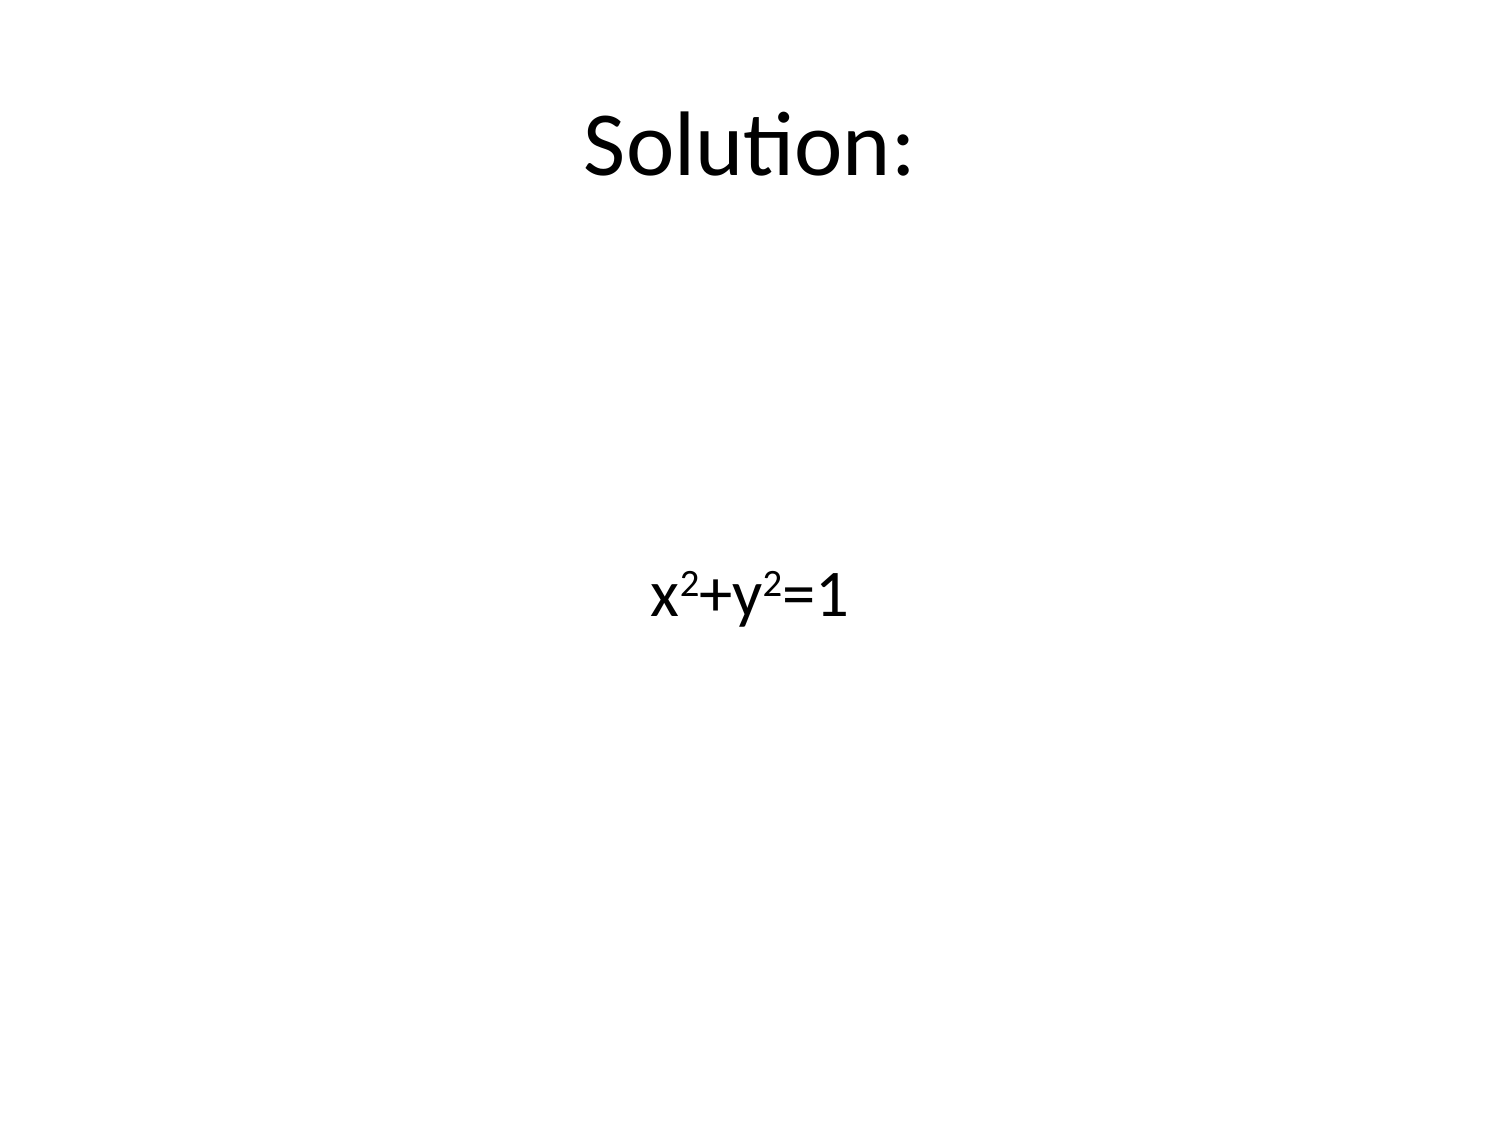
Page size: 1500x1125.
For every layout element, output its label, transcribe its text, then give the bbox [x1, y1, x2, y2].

list x2+y2=1 [75, 262, 1425, 1005]
title Solution: [75, 45, 1425, 233]
